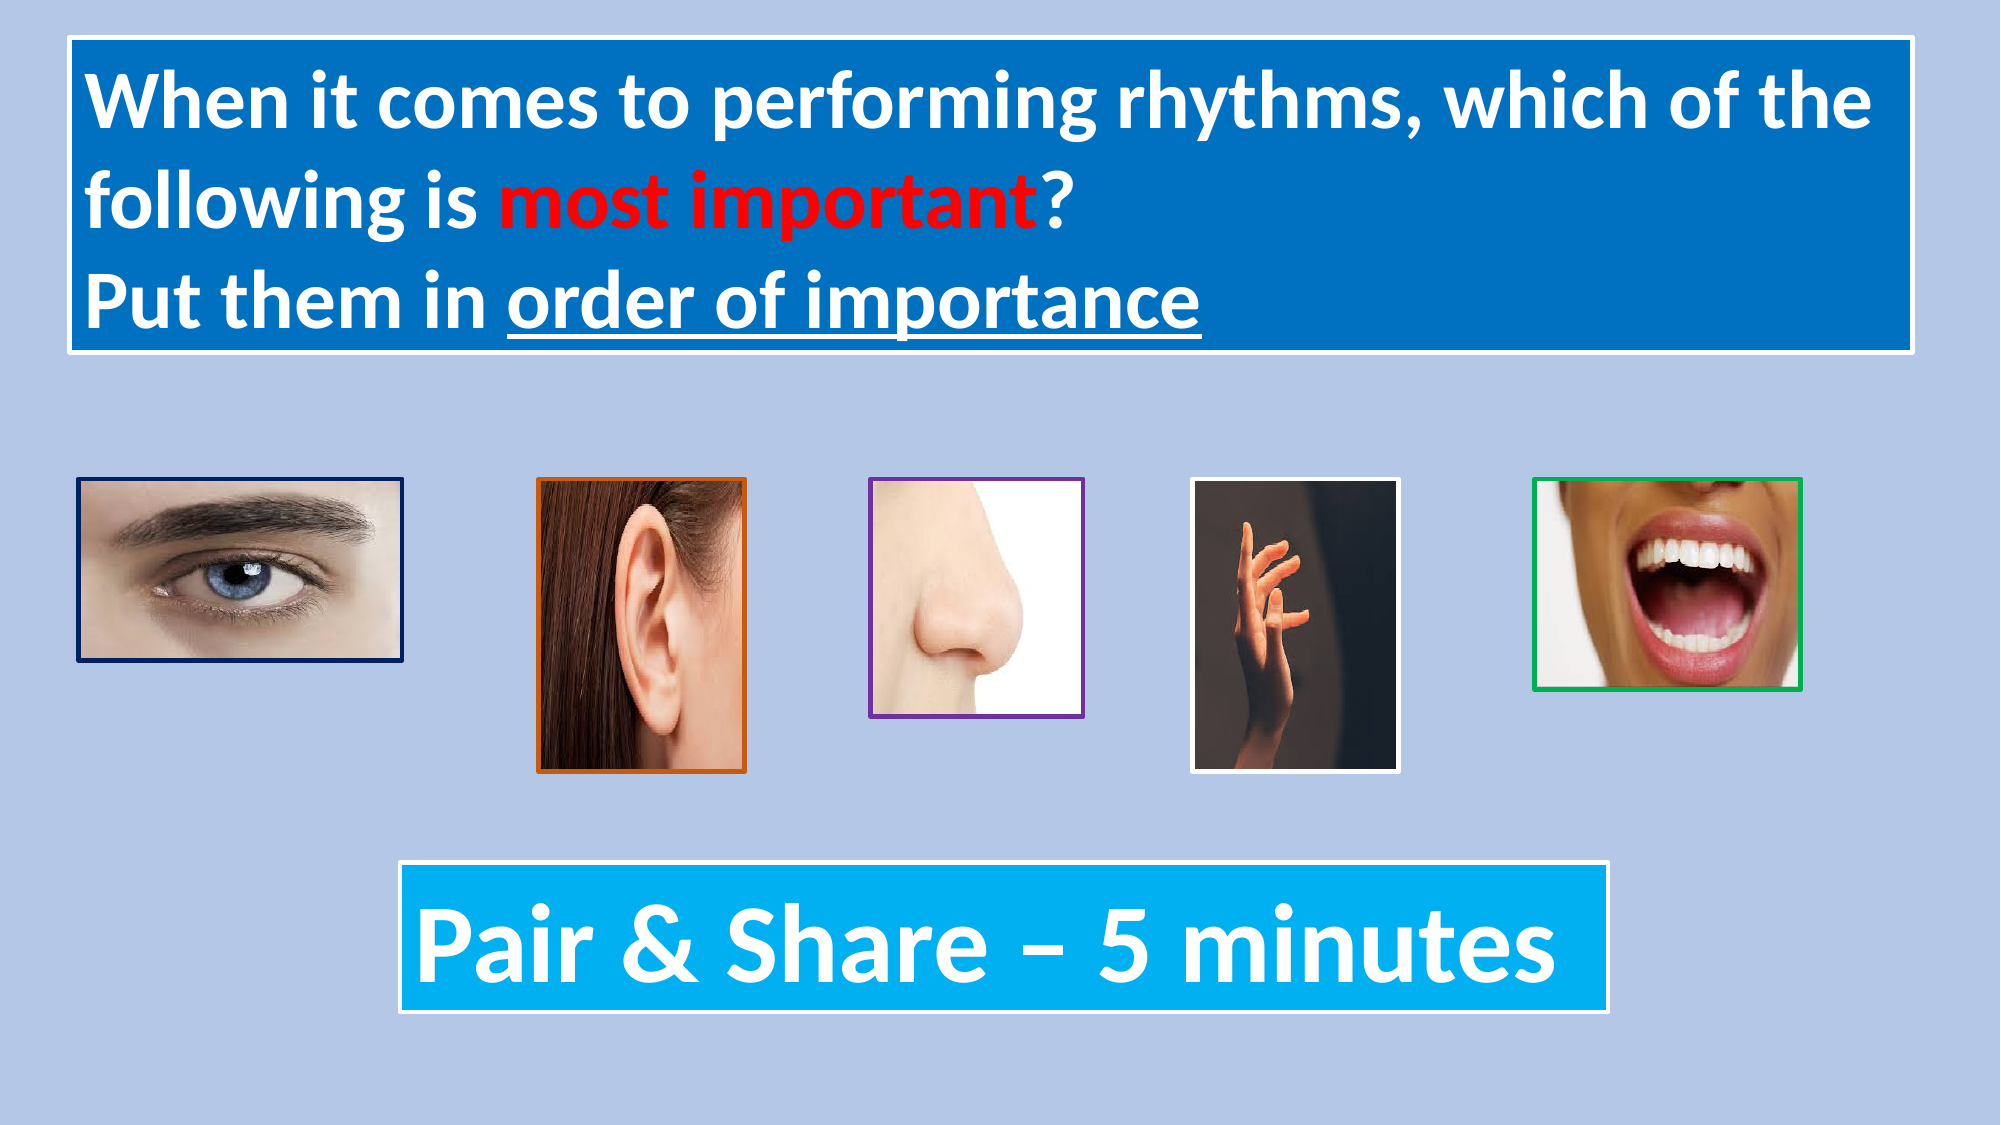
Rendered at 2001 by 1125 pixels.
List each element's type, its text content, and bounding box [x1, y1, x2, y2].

picture [1536, 481, 1799, 688]
picture [80, 481, 400, 658]
picture [872, 481, 1081, 715]
text_box Pair & Share – 5 minutes [399, 862, 1609, 1012]
picture [540, 481, 743, 770]
text_box When it comes to performing rhythms, which of the following is most important? Put them in order of importance [69, 37, 1913, 353]
picture [1194, 481, 1396, 770]
